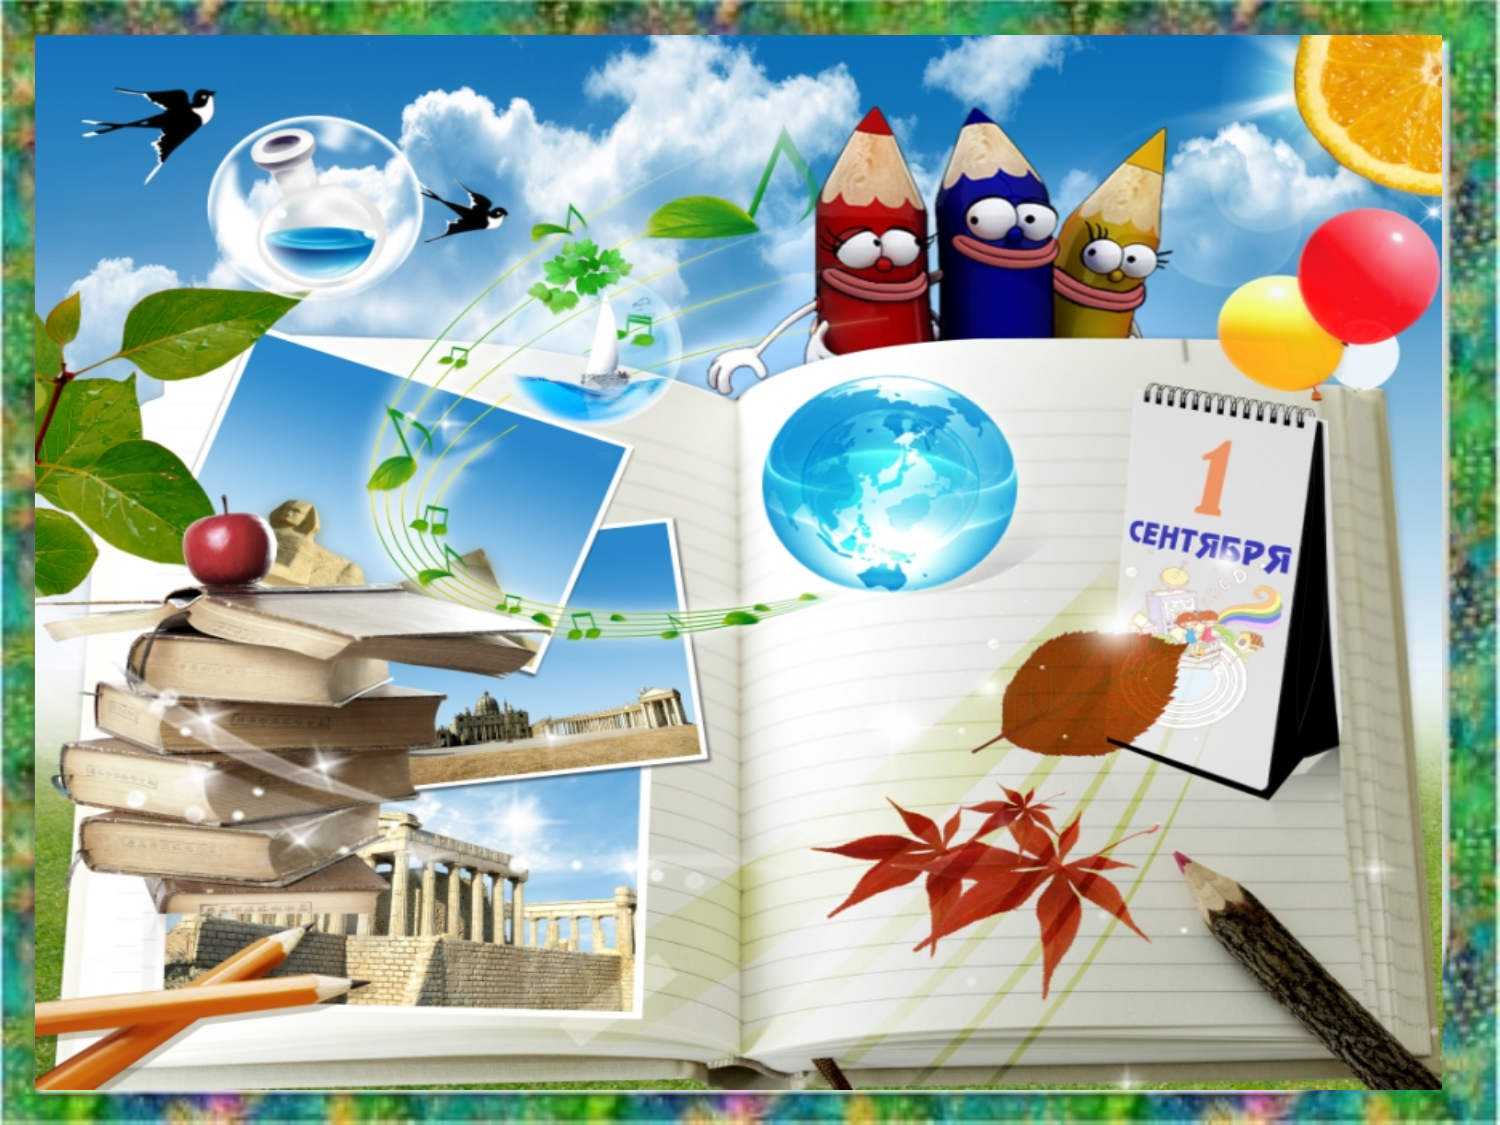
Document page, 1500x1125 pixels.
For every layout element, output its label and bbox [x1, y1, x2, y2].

picture [0, 0, 1500, 1125]
list [34, 34, 1442, 1091]
